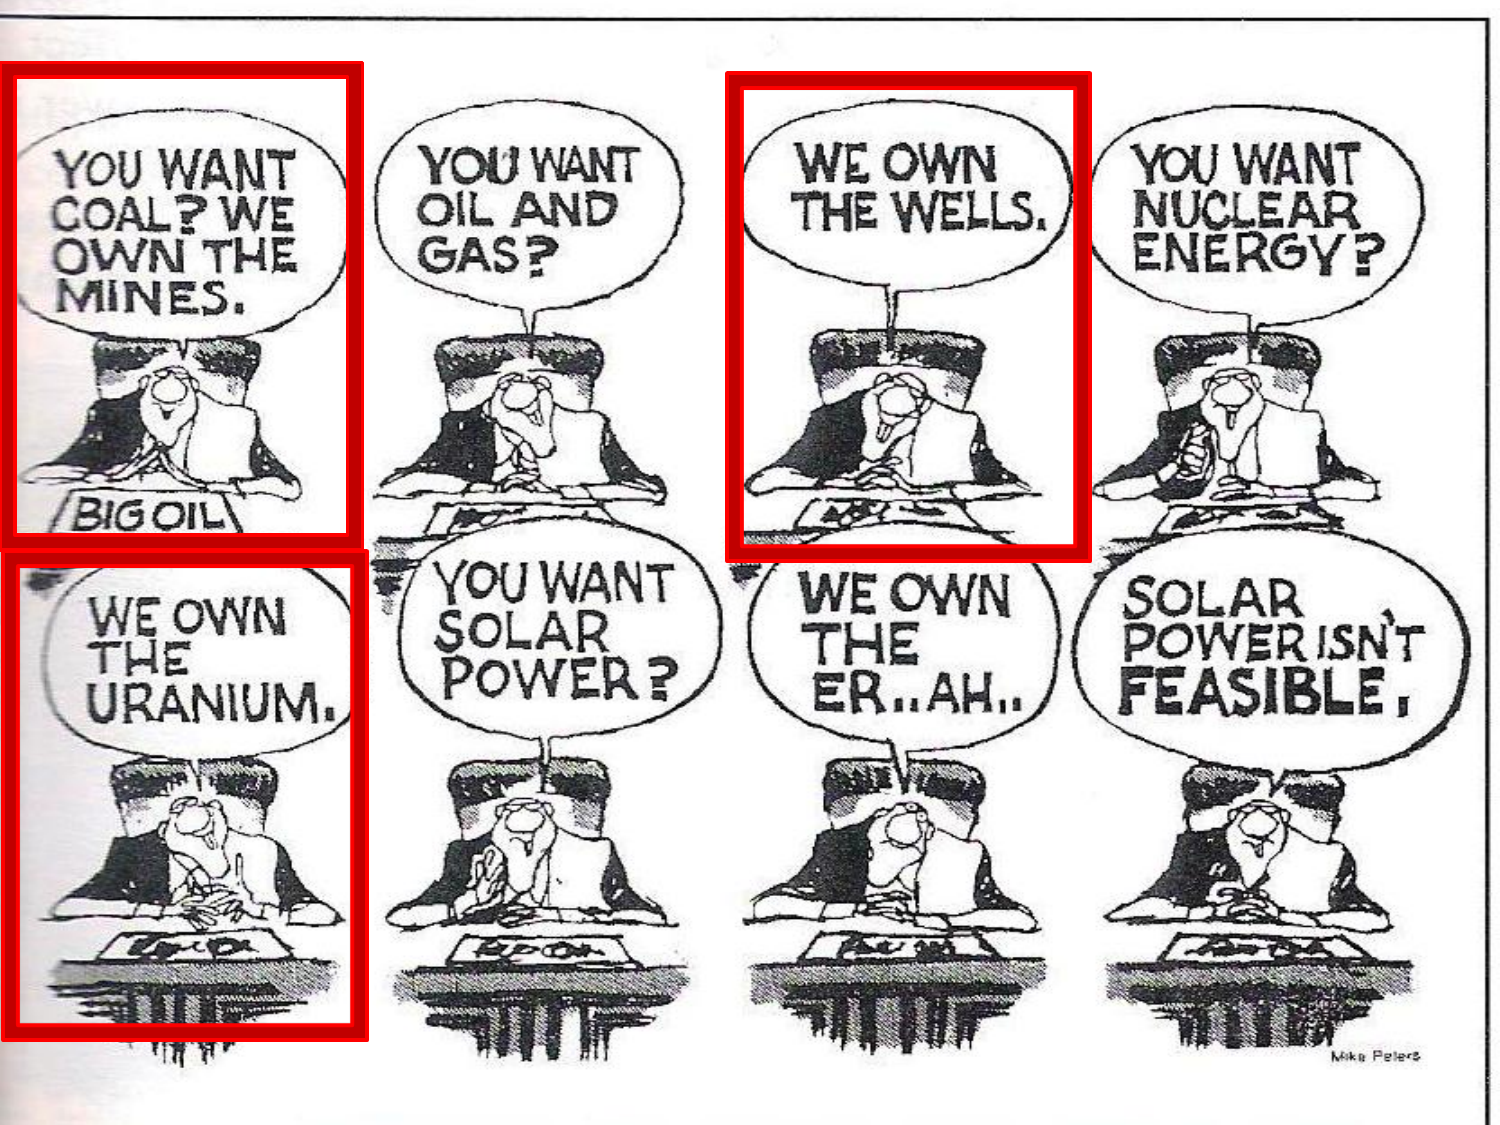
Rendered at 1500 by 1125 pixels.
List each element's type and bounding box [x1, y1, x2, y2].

picture [724, 71, 1093, 564]
list [0, 0, 1500, 1125]
picture [1, 549, 370, 1042]
